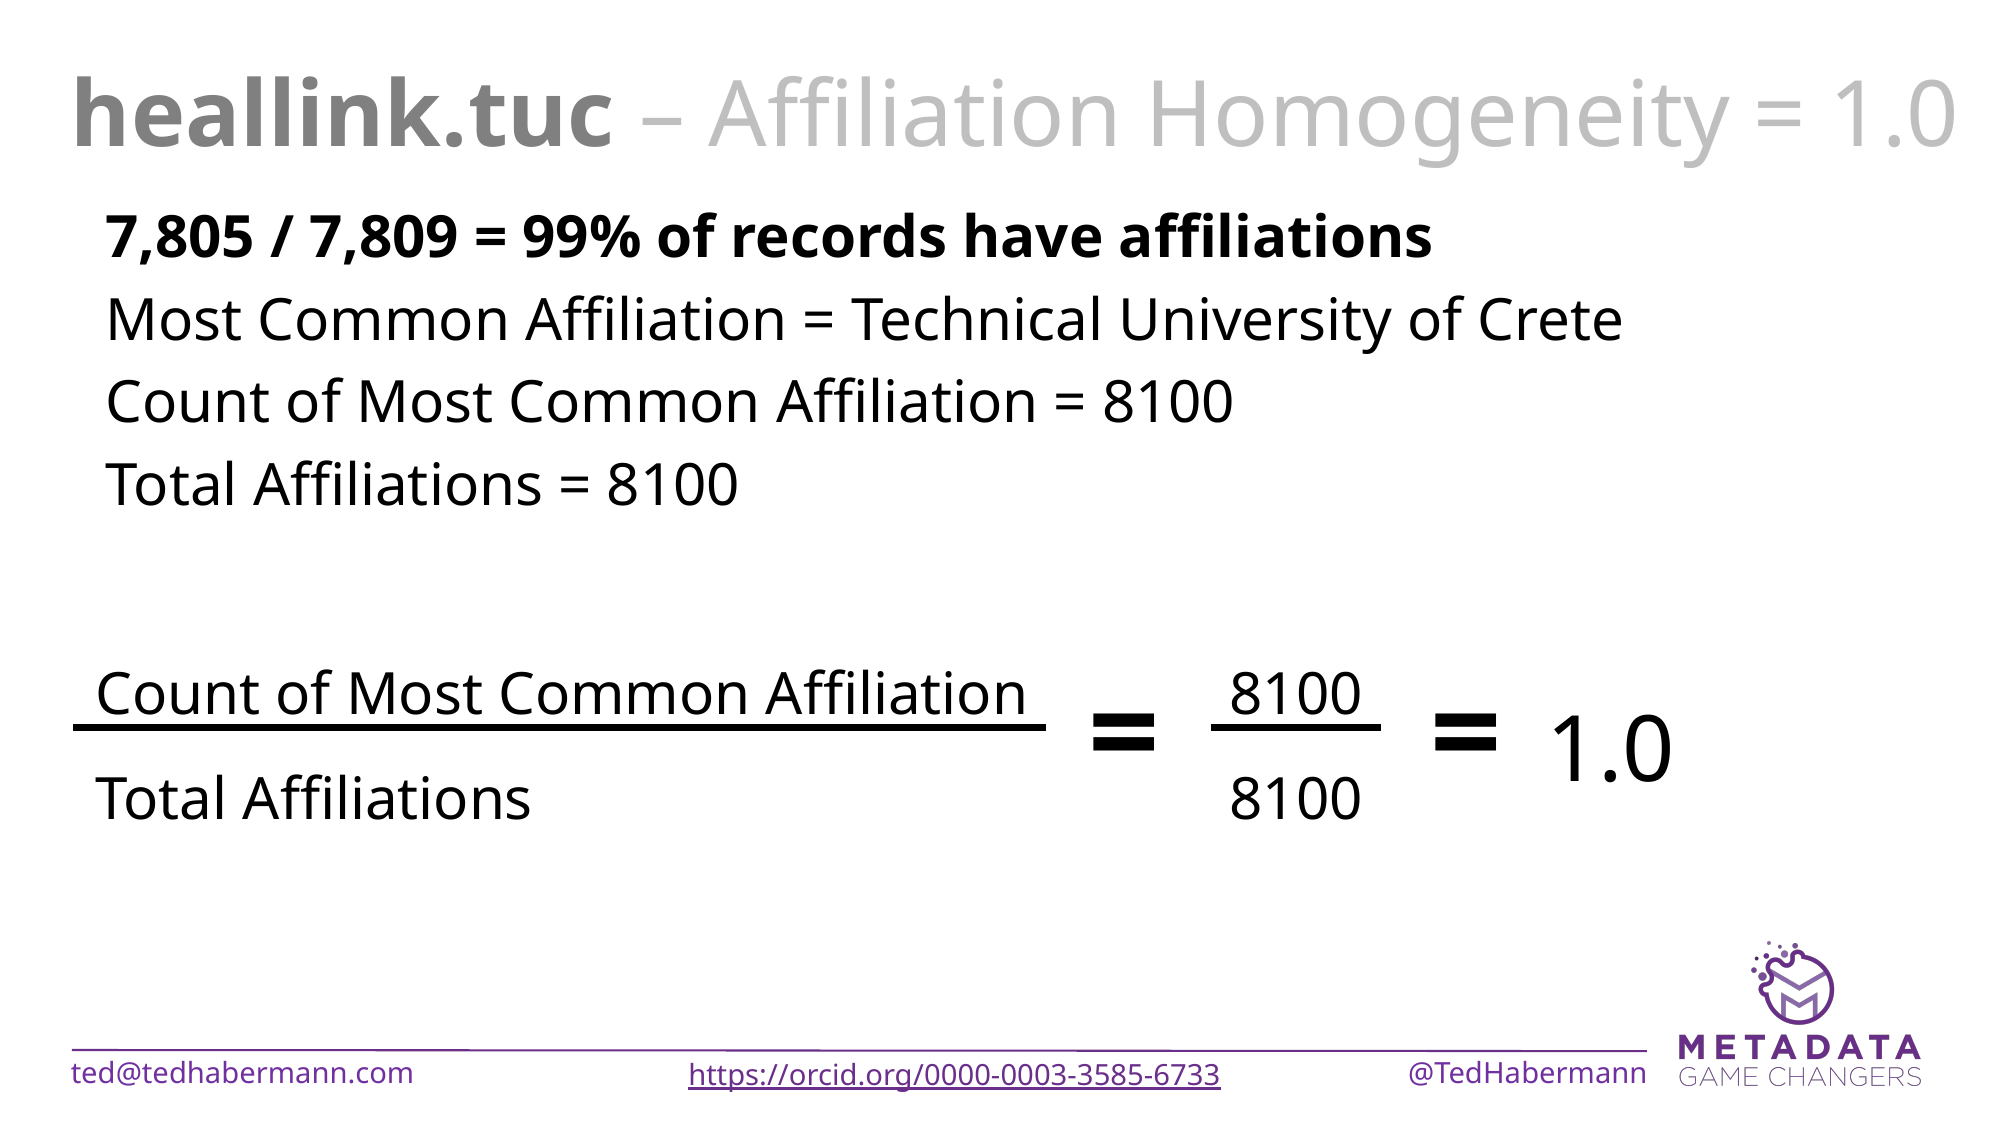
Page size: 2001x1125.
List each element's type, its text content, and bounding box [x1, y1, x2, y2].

text_box 8100 8100 [1214, 614, 1378, 724]
text_box = [1074, 644, 1176, 809]
text_box 8100 8100 [1214, 731, 1378, 839]
picture [1676, 939, 1923, 1088]
text_box Count of Most Common Affiliation Total Affiliations [80, 731, 1044, 839]
text_box = [1416, 644, 1518, 809]
text_box Count of Most Common Affiliation Total Affiliations [80, 614, 1044, 724]
text_box 7,805 / 7,809 = 99% of records have affiliations Most Common Affiliation = Technical University of Crete Count of Most Common Affiliation = 8100 Total Affiliations = 8100 [90, 192, 1639, 525]
title heallink.tuc – Affiliation Homogeneity = 1.0 [55, 41, 2000, 192]
text_box 1.0 [1531, 627, 1691, 807]
